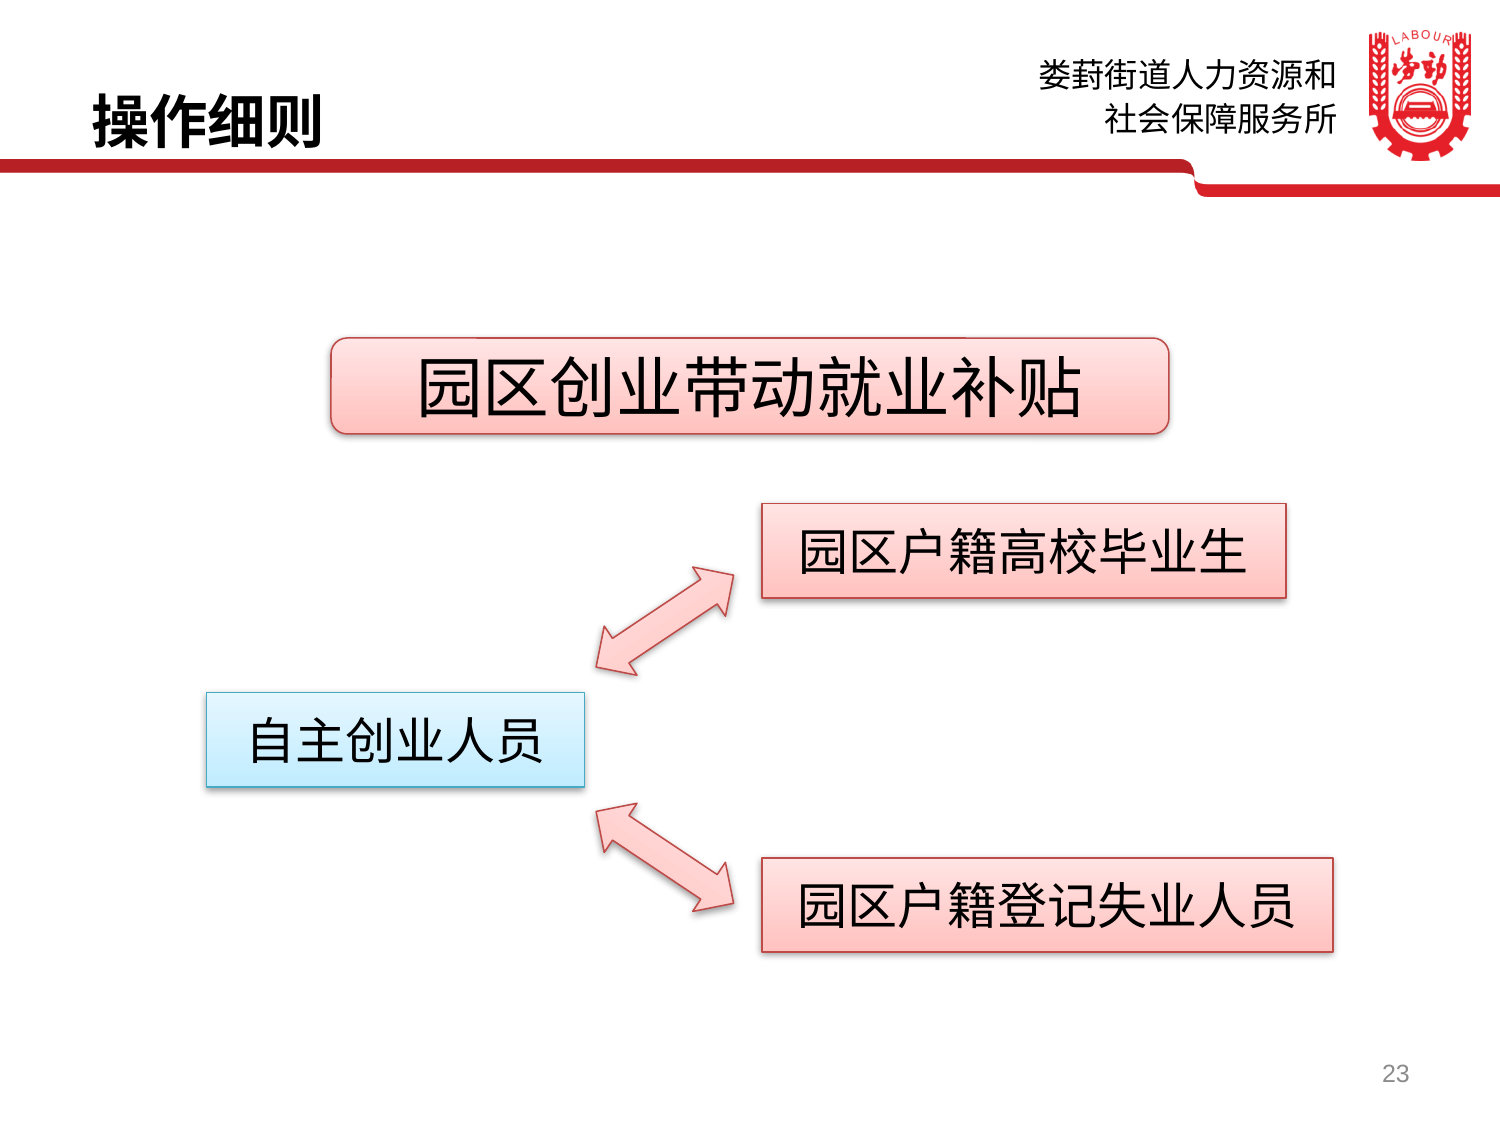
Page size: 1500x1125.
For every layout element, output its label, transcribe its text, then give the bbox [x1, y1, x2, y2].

text_box [595, 802, 735, 913]
text_box 操作细则 [76, 78, 621, 163]
slide_number 23 [1074, 1042, 1425, 1103]
text_box [595, 566, 735, 676]
text_box 园区户籍登记失业人员 [761, 857, 1334, 953]
picture [0, 30, 1500, 197]
text_box 园区户籍高校毕业生 [761, 503, 1287, 599]
text_box 园区创业带动就业补贴 [330, 337, 1170, 435]
text_box 自主创业人员 [206, 692, 585, 788]
